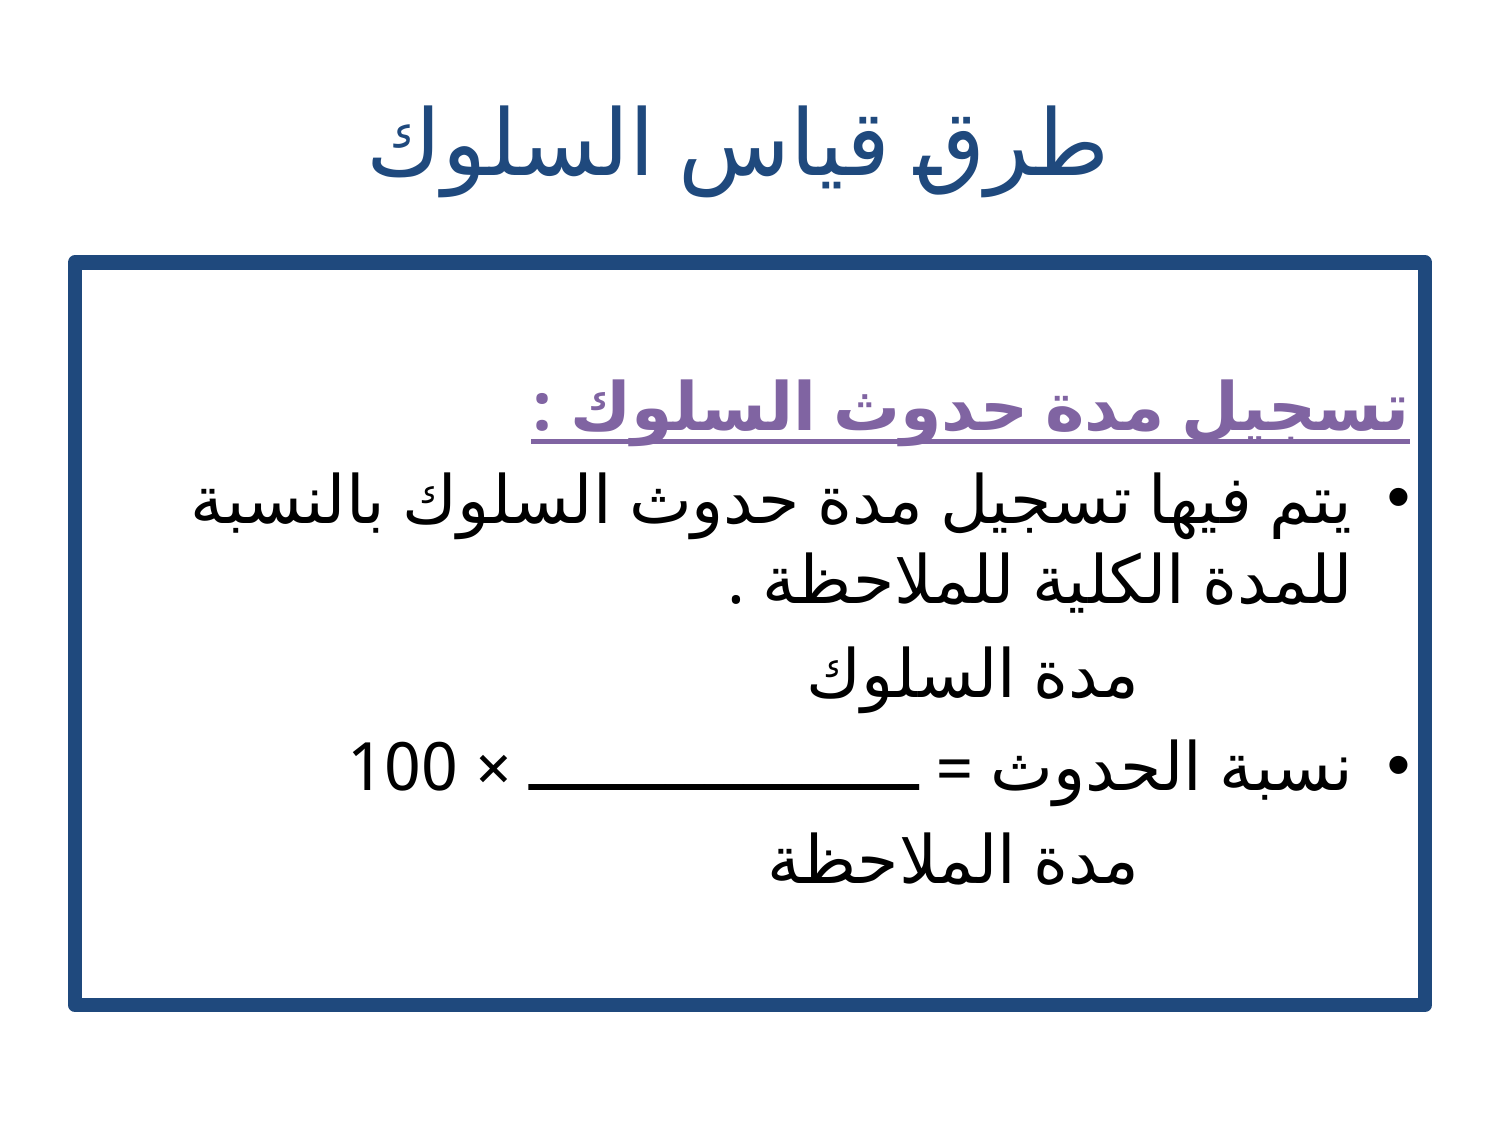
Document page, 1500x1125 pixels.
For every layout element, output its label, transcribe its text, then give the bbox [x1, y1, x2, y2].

list تسجيل مدة حدوث السلوك : يتم فيها تسجيل مدة حدوث السلوك بالنسبة للمدة الكلية للملاحظة . مدة السلوك نسبة الحدوث = ــــــــــــــــــــ × 100 مدة الملاحظة [75, 262, 1425, 1005]
title طرق قياس السلوك [75, 45, 1425, 233]
